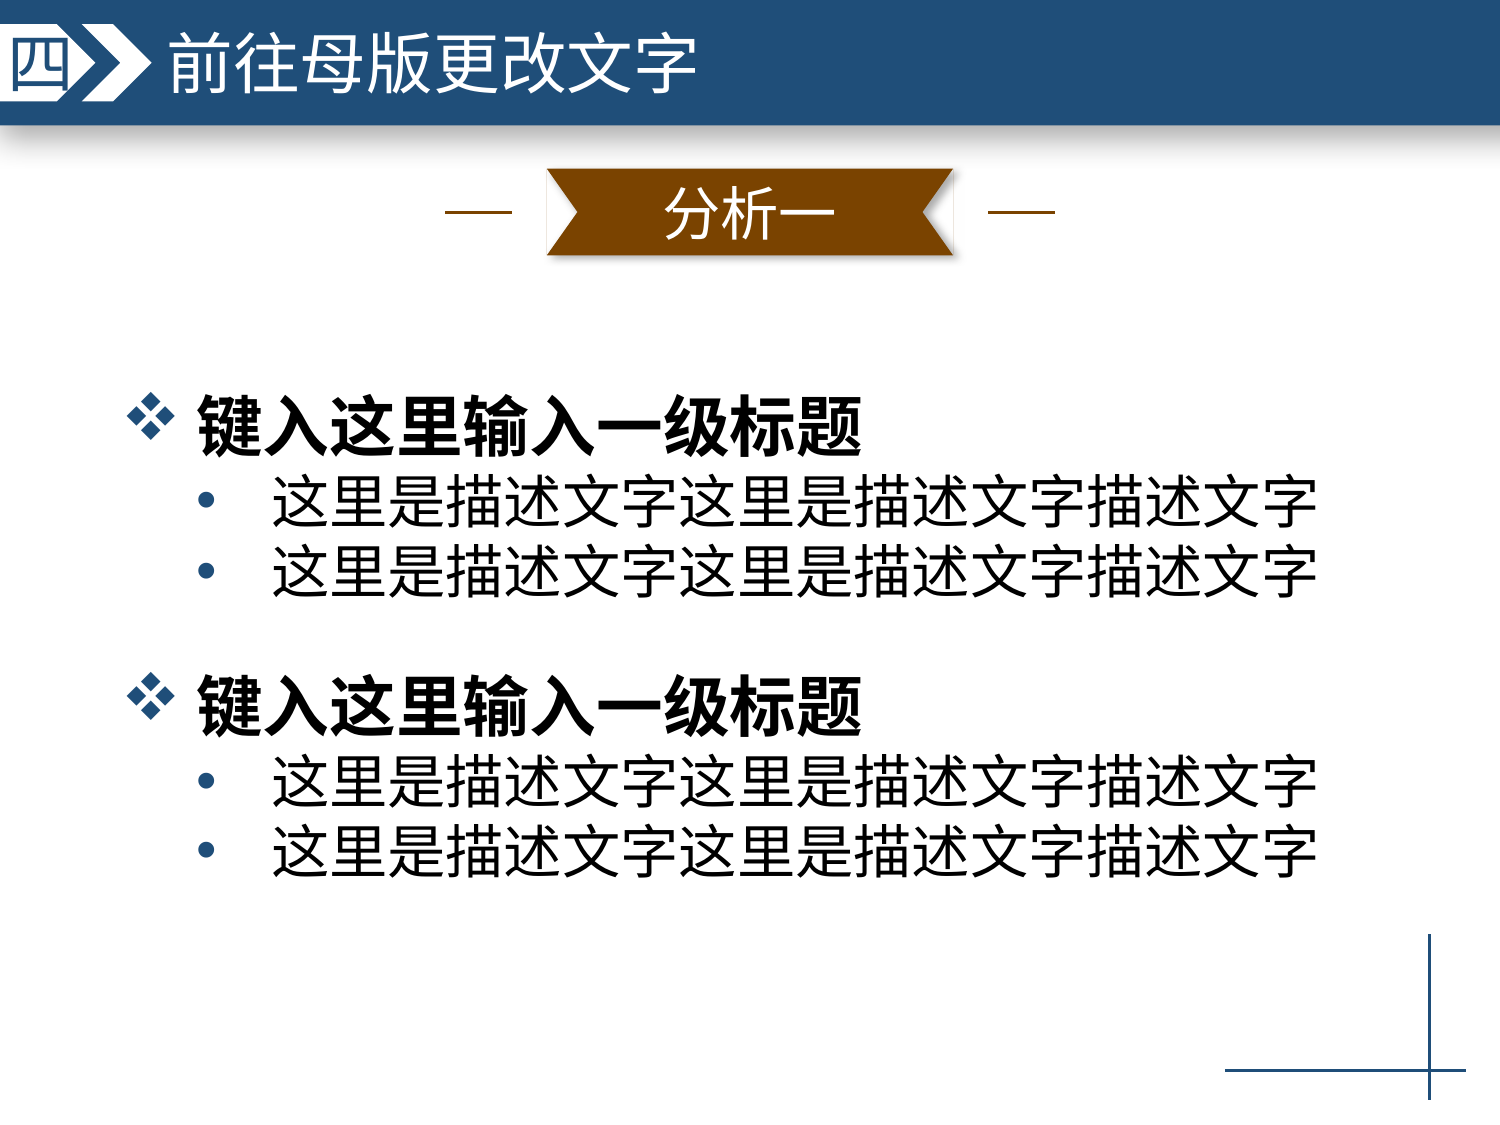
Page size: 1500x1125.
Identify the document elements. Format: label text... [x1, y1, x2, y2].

text_box 键入这里输入一级标题 这里是描述文字这里是描述文字描述文字 这里是描述文字这里是描述文字描述文字 键入这里输入一级标题 这里是描述文字这里是描述文字描述文字 这里是描述文字这里是描述文字描述文字 [106, 377, 1394, 893]
text_box 分析一 [544, 167, 956, 257]
